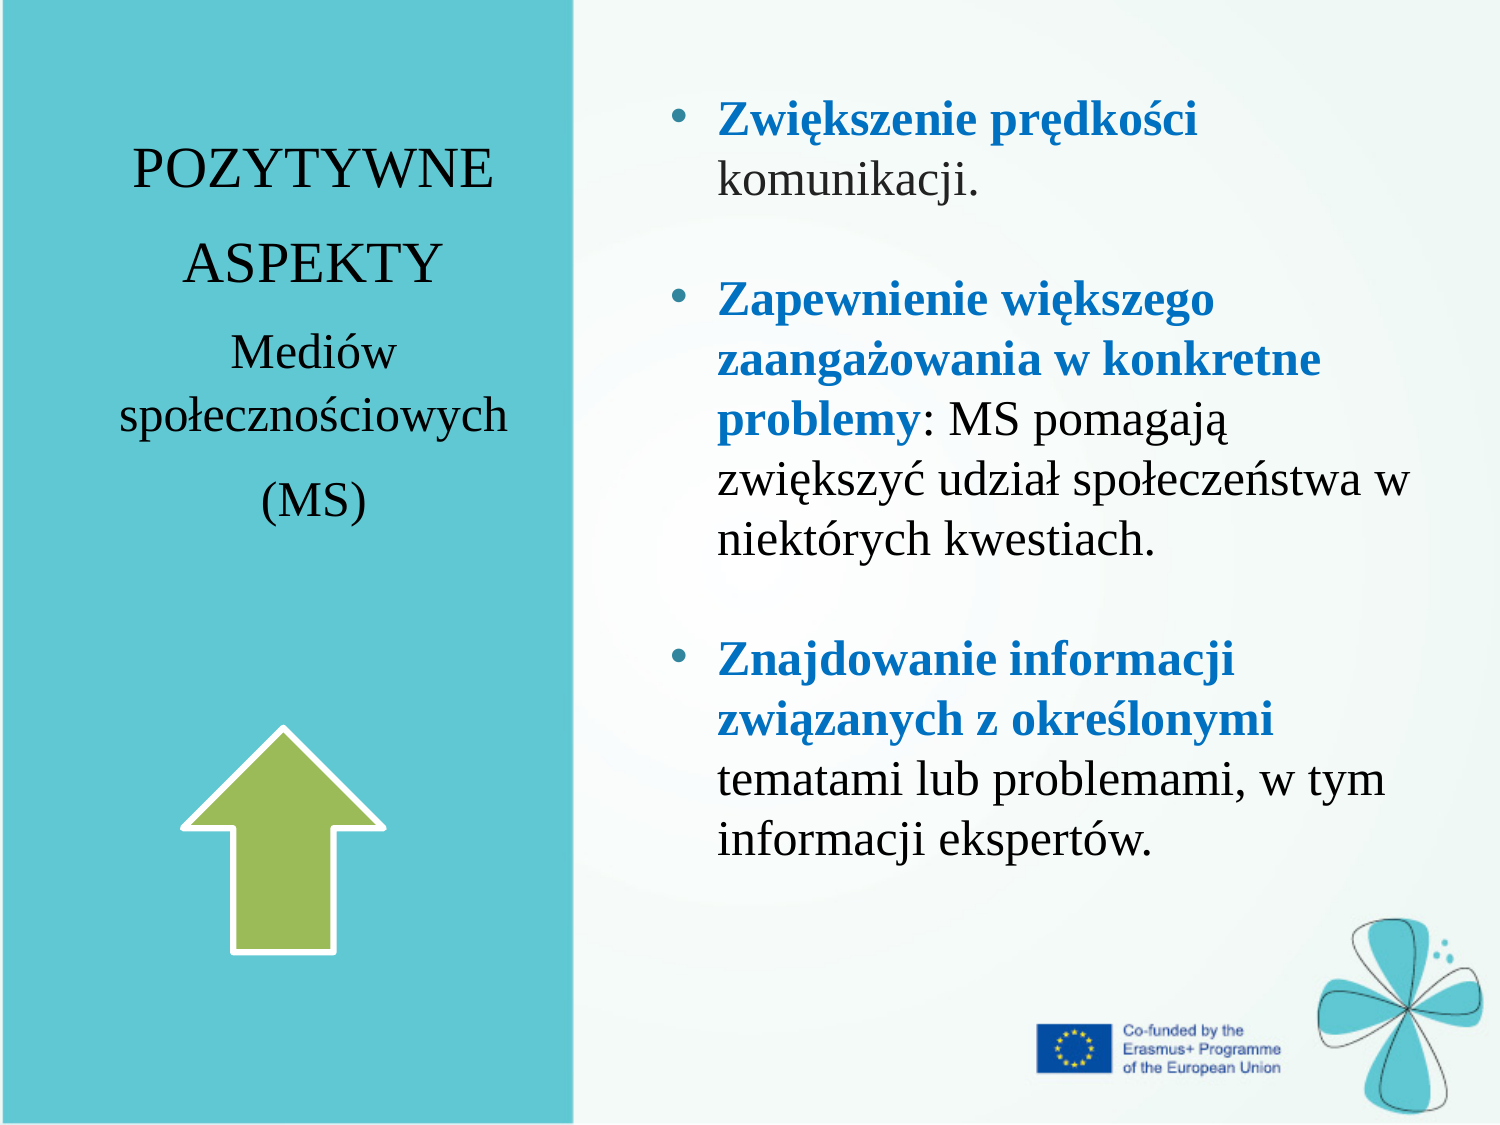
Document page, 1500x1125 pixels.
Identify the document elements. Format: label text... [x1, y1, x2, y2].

text_box [181, 725, 386, 955]
text_box Zwiększenie prędkości komunikacji. Zapewnienie większego zaangażowania w konkretne problemy: MS pomagają zwiększyć udział społeczeństwa w niektórych kwestiach. Znajdowanie informacji związanych z określonymi tematami lub problemami, w tym informacji ekspertów. [655, 78, 1436, 873]
table_header Pozytywne aspekty Mediów społecznościowych (MS) [77, 125, 551, 680]
picture [0, 0, 1500, 1125]
